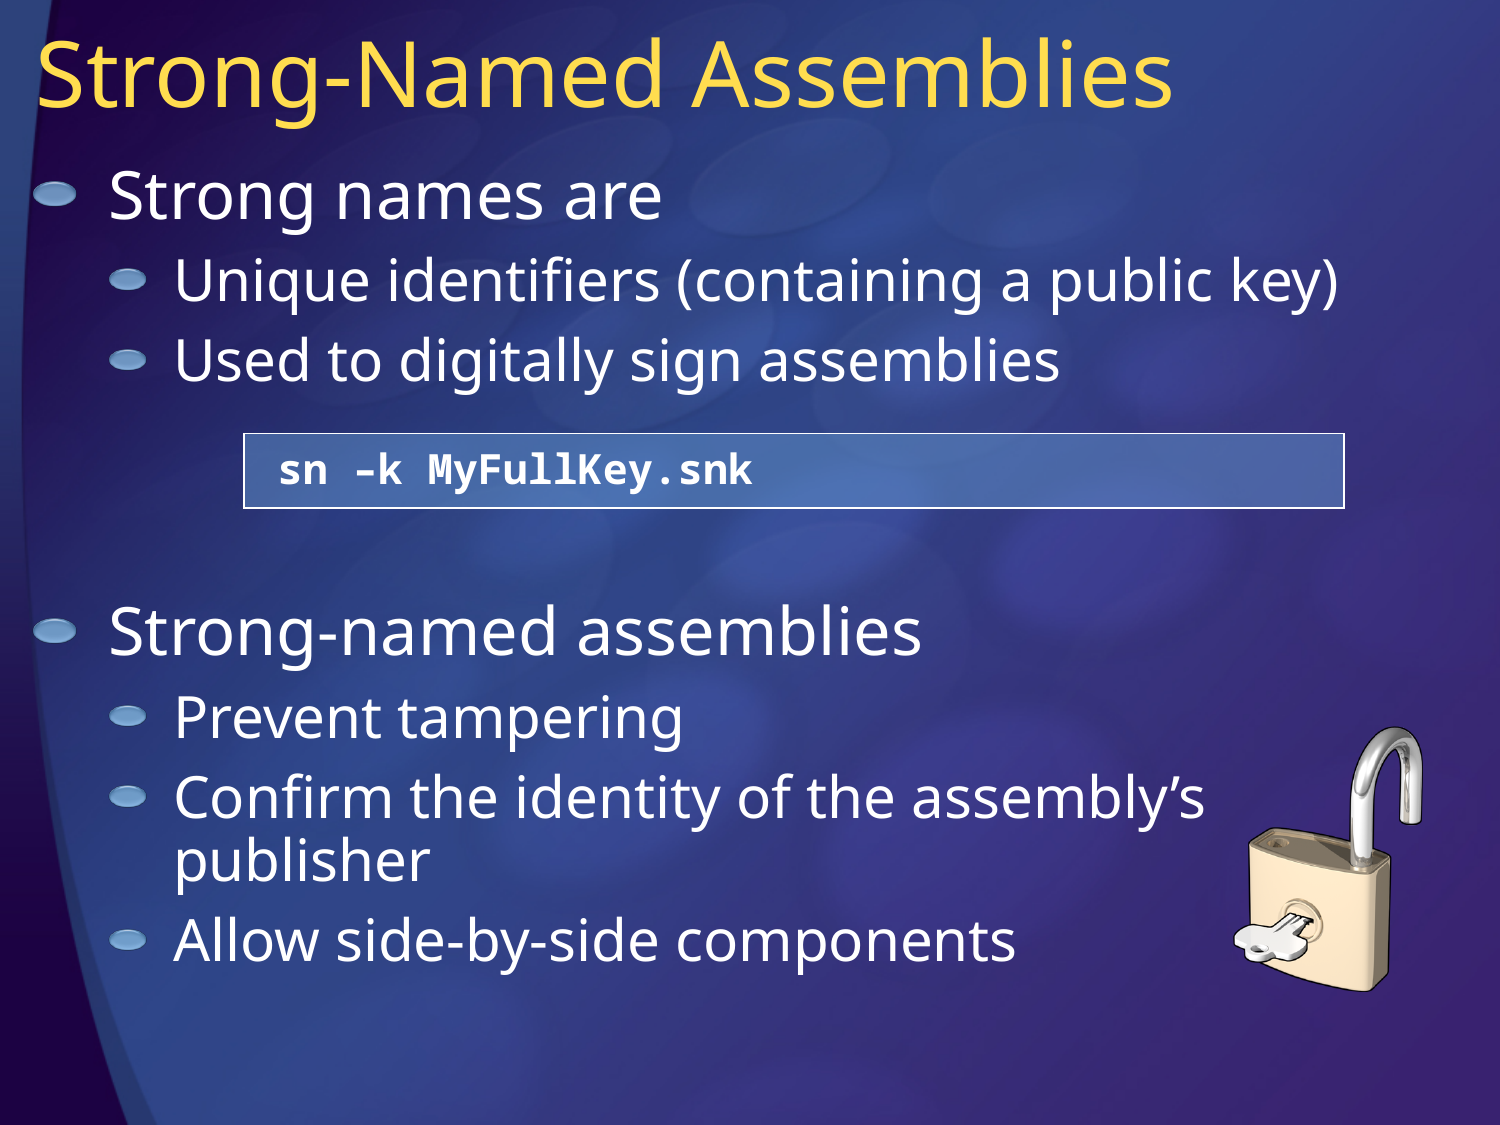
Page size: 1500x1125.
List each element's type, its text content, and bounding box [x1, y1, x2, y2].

text_box sn –k MyFullKey.snk [244, 433, 1345, 509]
list Strong names are Unique identifiers (containing a public key) Used to digitally sign assemblies Strong-named assemblies Prevent tampering Confirm the identity of the assembly’s publisher Allow side-by-side components [17, 153, 1481, 1013]
title Strong-Named Assemblies [20, 20, 1477, 136]
picture [0, 0, 1500, 1125]
